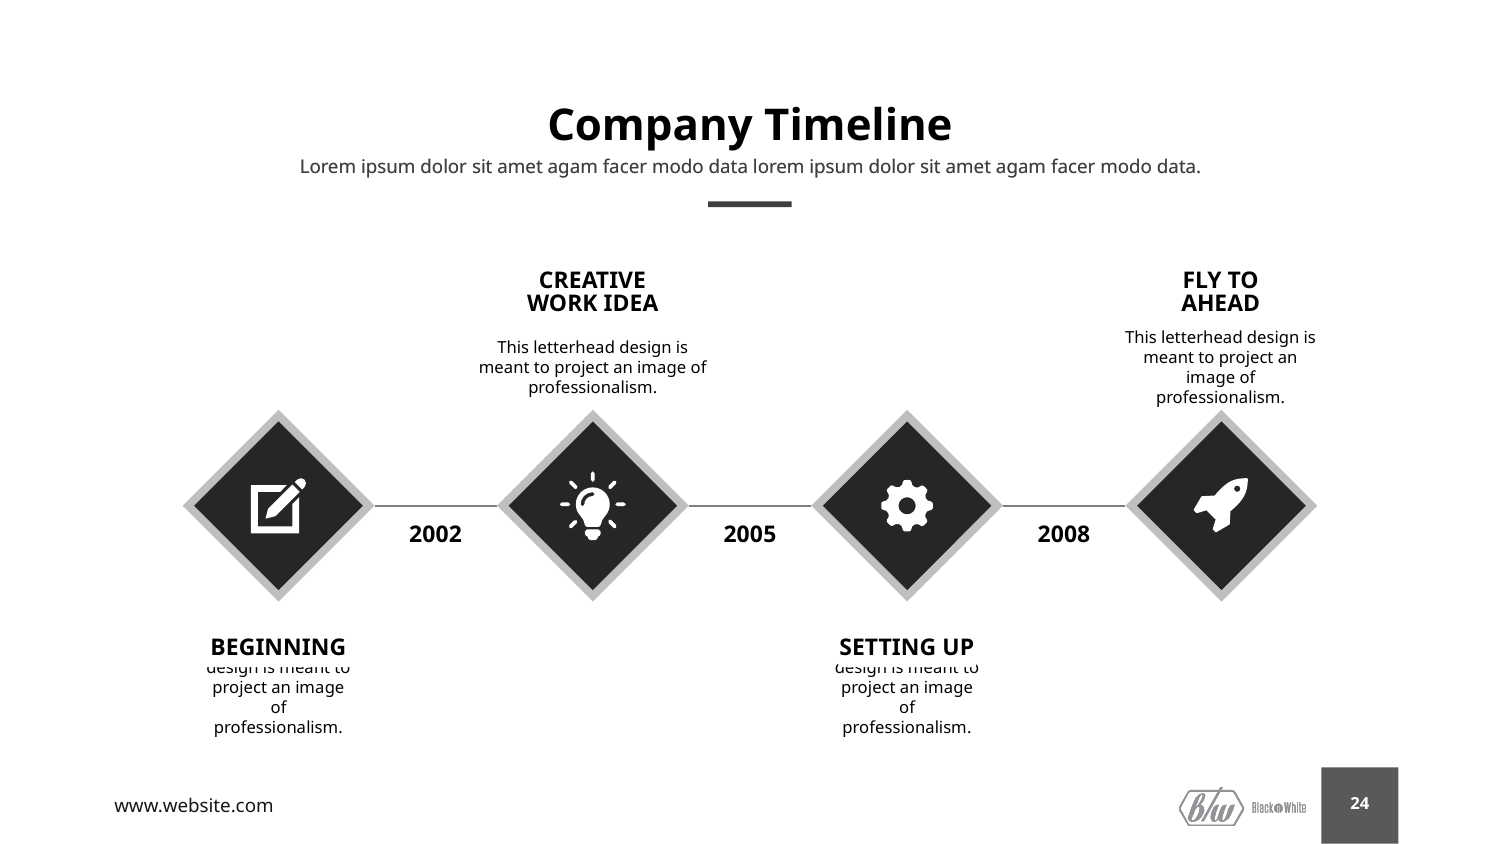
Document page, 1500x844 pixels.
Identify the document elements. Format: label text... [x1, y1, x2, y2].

text_box [811, 409, 1003, 602]
text_box [608, 519, 617, 529]
text_box 2008 [1023, 513, 1105, 554]
text_box [569, 480, 578, 489]
text_box [584, 529, 601, 541]
text_box 2002 [395, 513, 476, 554]
text_box FLY TO AHEAD [1151, 267, 1290, 318]
text_box [822, 421, 992, 591]
text_box [569, 520, 577, 529]
text_box [708, 201, 792, 208]
text_box [250, 485, 300, 534]
text_box This letterhead design is meant to project an image of professionalism. [834, 646, 980, 729]
text_box [590, 471, 595, 482]
text_box [265, 484, 300, 519]
text_box 2005 [709, 513, 791, 554]
text_box [497, 409, 689, 602]
text_box [575, 487, 610, 527]
text_box [1137, 421, 1306, 591]
text_box This letterhead design is meant to project an image of professionalism. [205, 668, 352, 729]
text_box Lorem ipsum dolor sit amet agam facer modo data lorem ipsum dolor sit amet agam facer modo data. [103, 146, 1397, 189]
picture [1179, 786, 1306, 826]
text_box [182, 409, 374, 602]
text_box [194, 421, 363, 591]
text_box [559, 502, 571, 507]
text_box [881, 479, 933, 532]
text_box [508, 421, 678, 591]
text_box SETTING UP [838, 632, 976, 668]
text_box [1126, 409, 1318, 602]
text_box [1193, 478, 1248, 533]
text_box [608, 480, 617, 489]
text_box BEGINNING [194, 632, 363, 668]
text_box This letterhead design is meant to project an image of professionalism. [1124, 325, 1317, 408]
text_box [615, 502, 626, 507]
title Company Timeline [103, 88, 1397, 146]
text_box This letterhead design is meant to project an image of professionalism. [477, 325, 709, 408]
slide_number www.website.com [103, 782, 293, 827]
text_box CREATIVE WORK IDEA [523, 267, 662, 318]
text_box [294, 478, 307, 490]
